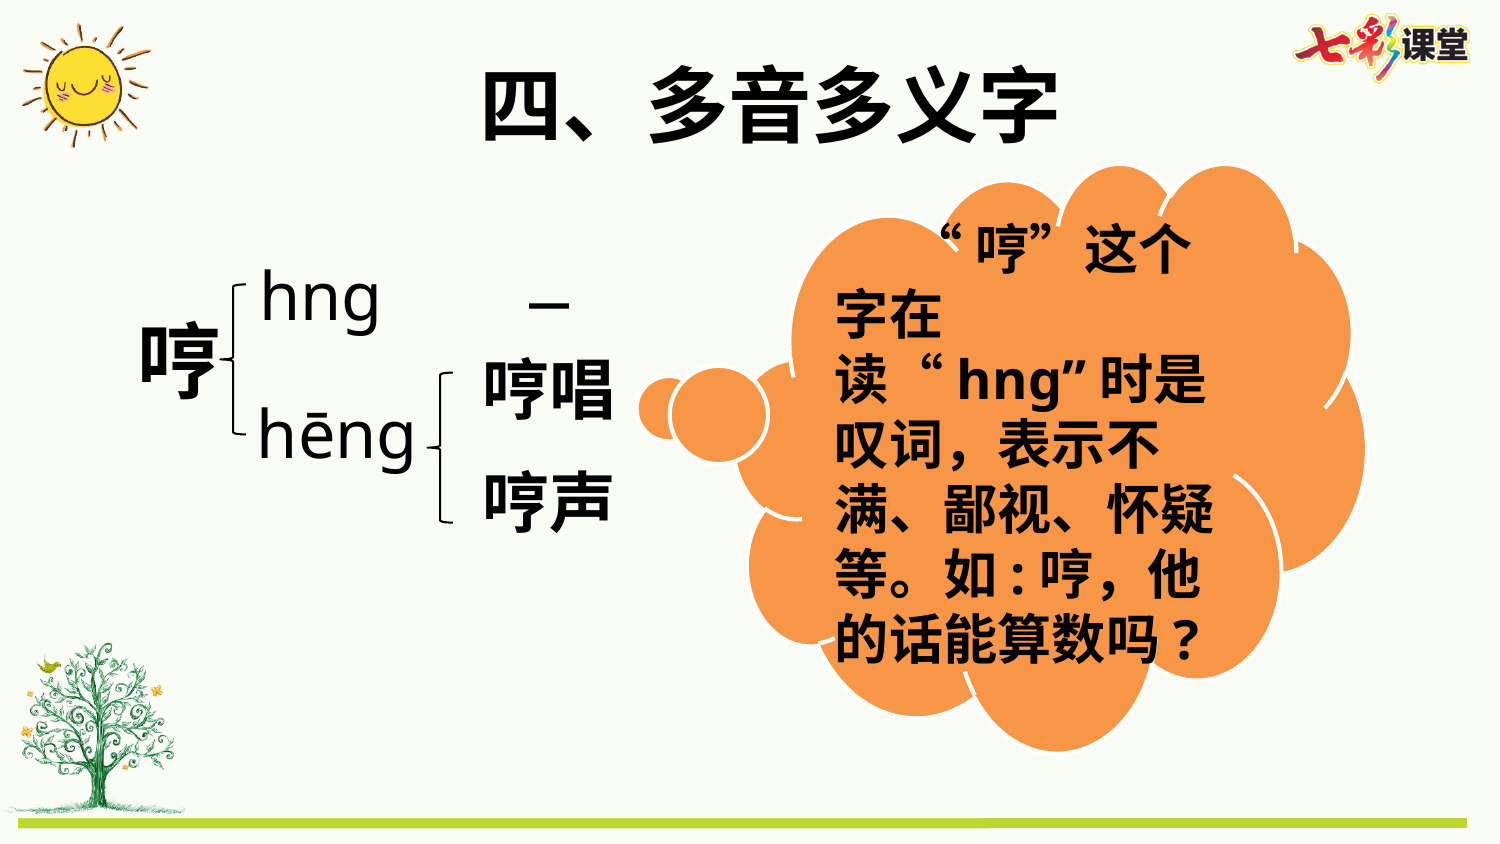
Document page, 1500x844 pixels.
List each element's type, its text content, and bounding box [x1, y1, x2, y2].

text_box hng [244, 246, 398, 341]
text_box [232, 417, 246, 436]
text_box “哼”这个字在读“hng”时是叹词，表示不满、鄙视、怀疑等。如:哼，他的话能算数吗? [633, 161, 1370, 756]
text_box 哼声 [467, 453, 632, 549]
text_box — [514, 250, 585, 340]
text_box [232, 283, 244, 301]
text_box hēng [242, 384, 433, 479]
picture [0, 608, 1467, 844]
text_box [426, 371, 453, 524]
picture [1291, 9, 1472, 87]
text_box 哼 [123, 301, 255, 417]
picture [0, 0, 173, 172]
text_box 四、多音多义字 [464, 45, 1077, 161]
text_box 哼唱 [467, 340, 632, 436]
